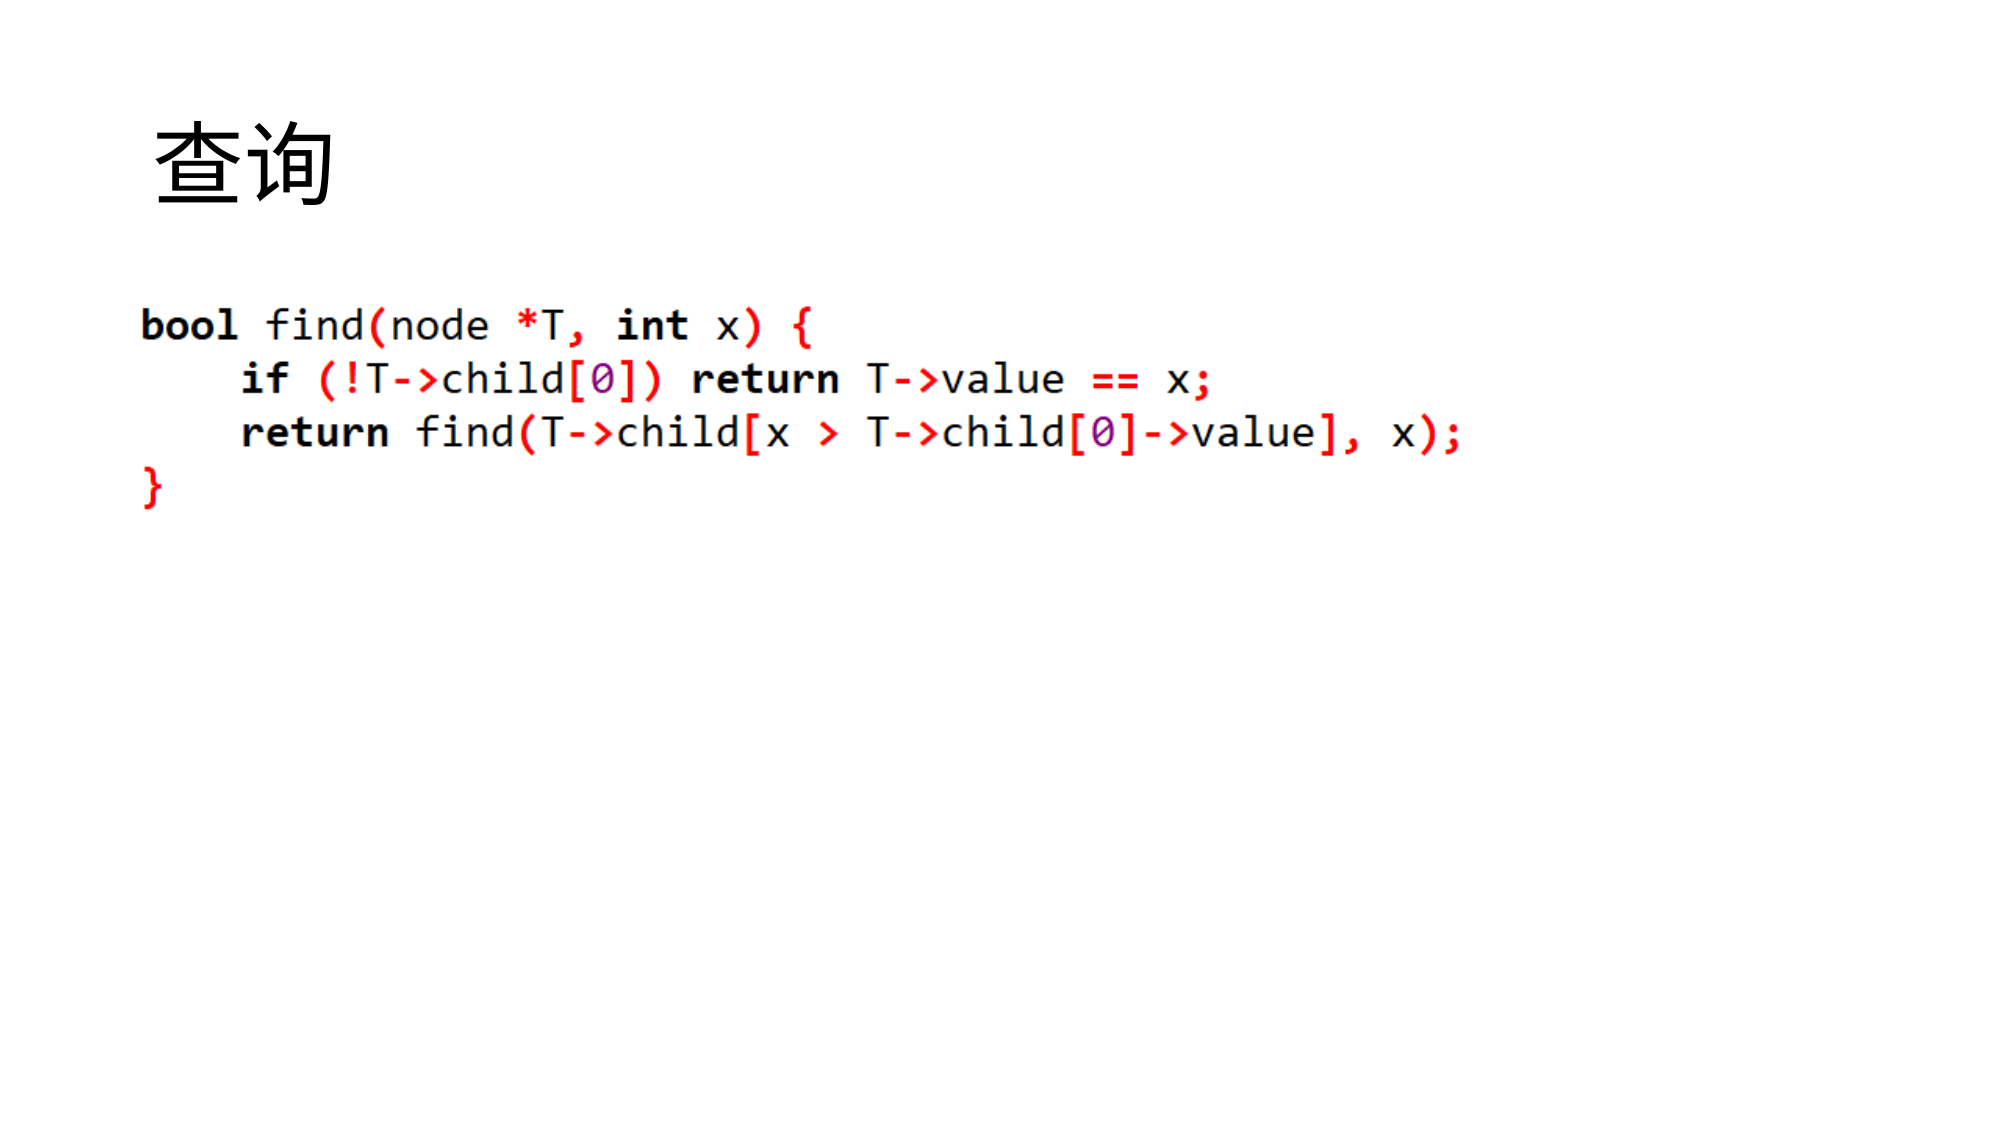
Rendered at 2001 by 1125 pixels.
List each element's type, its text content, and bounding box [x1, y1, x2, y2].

title 查询 [137, 59, 1863, 278]
picture [137, 299, 1485, 544]
